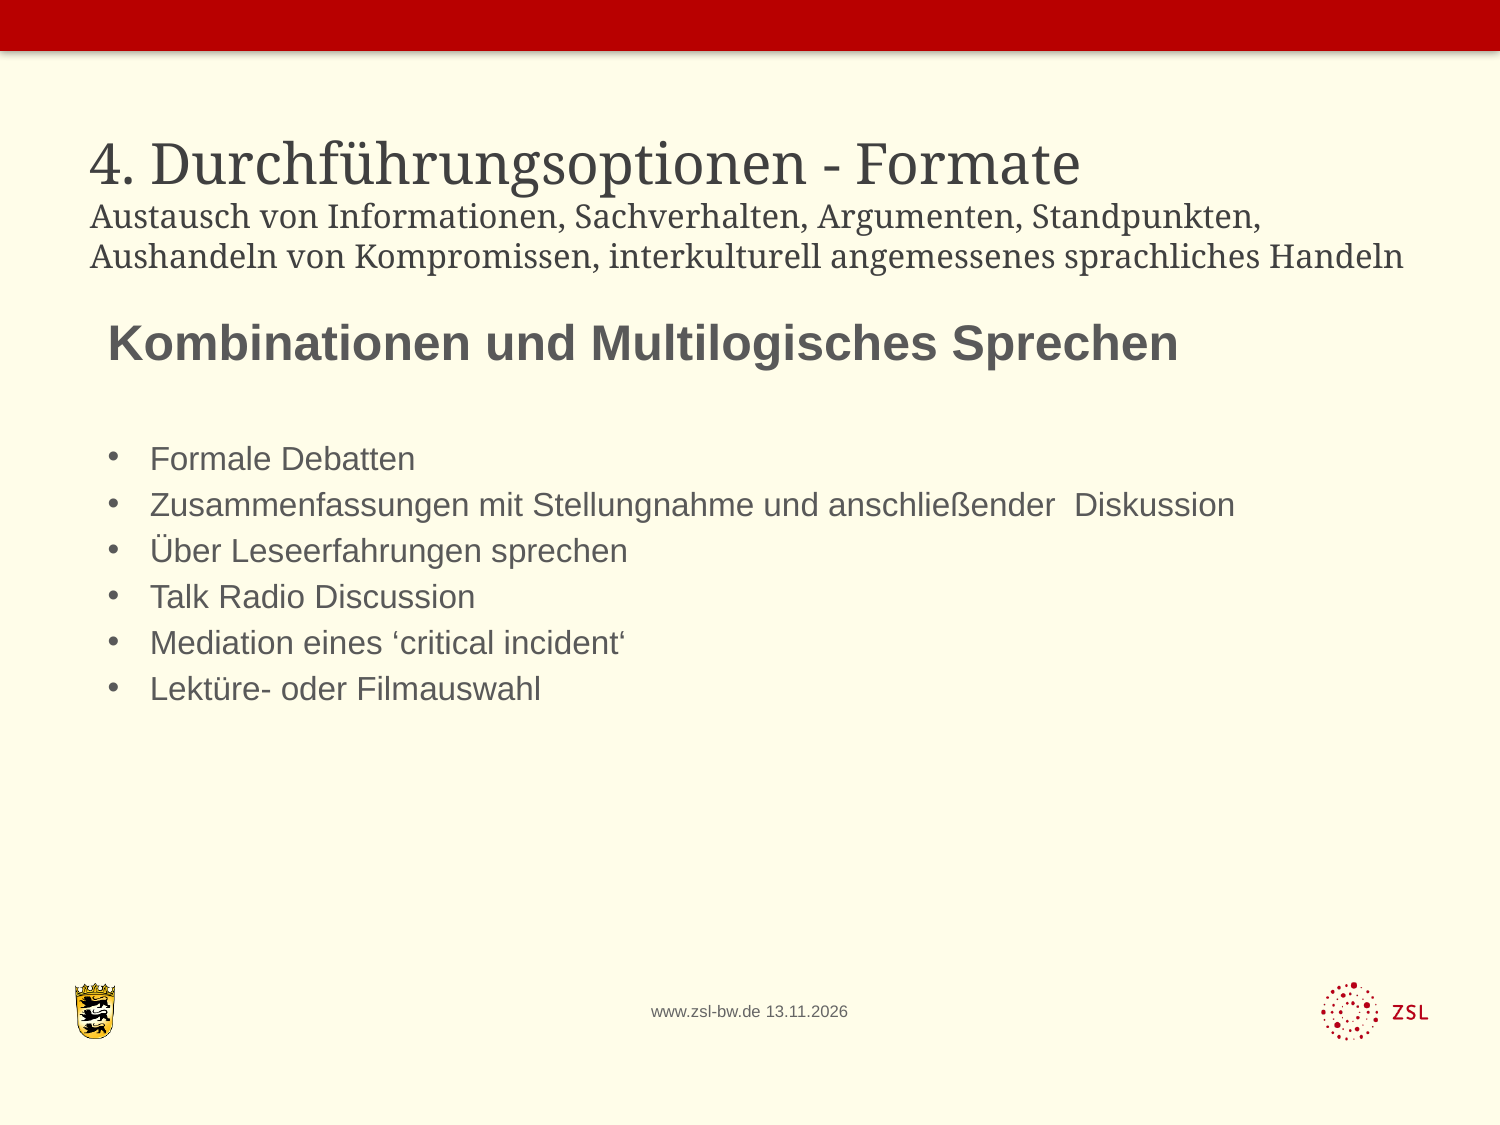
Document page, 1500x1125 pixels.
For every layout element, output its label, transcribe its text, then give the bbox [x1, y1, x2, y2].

list Kombinationen und Multilogisches Sprechen Formale Debatten Zusammenfassungen mit Stellungnahme und anschließender Diskussion Über Leseerfahrungen sprechen Talk Radio Discussion Mediation eines ‘critical incident‘ Lektüre- oder Filmauswahl [75, 302, 1425, 965]
title 4. Durchführungsoptionen - Formate Austausch von Informationen, Sachverhalten, Argumenten, Standpunkten, Aushandeln von Kompromissen, interkulturell angemessenes sprachliches Handeln [75, 113, 1425, 289]
picture [1320, 981, 1429, 1041]
picture [73, 981, 117, 1041]
